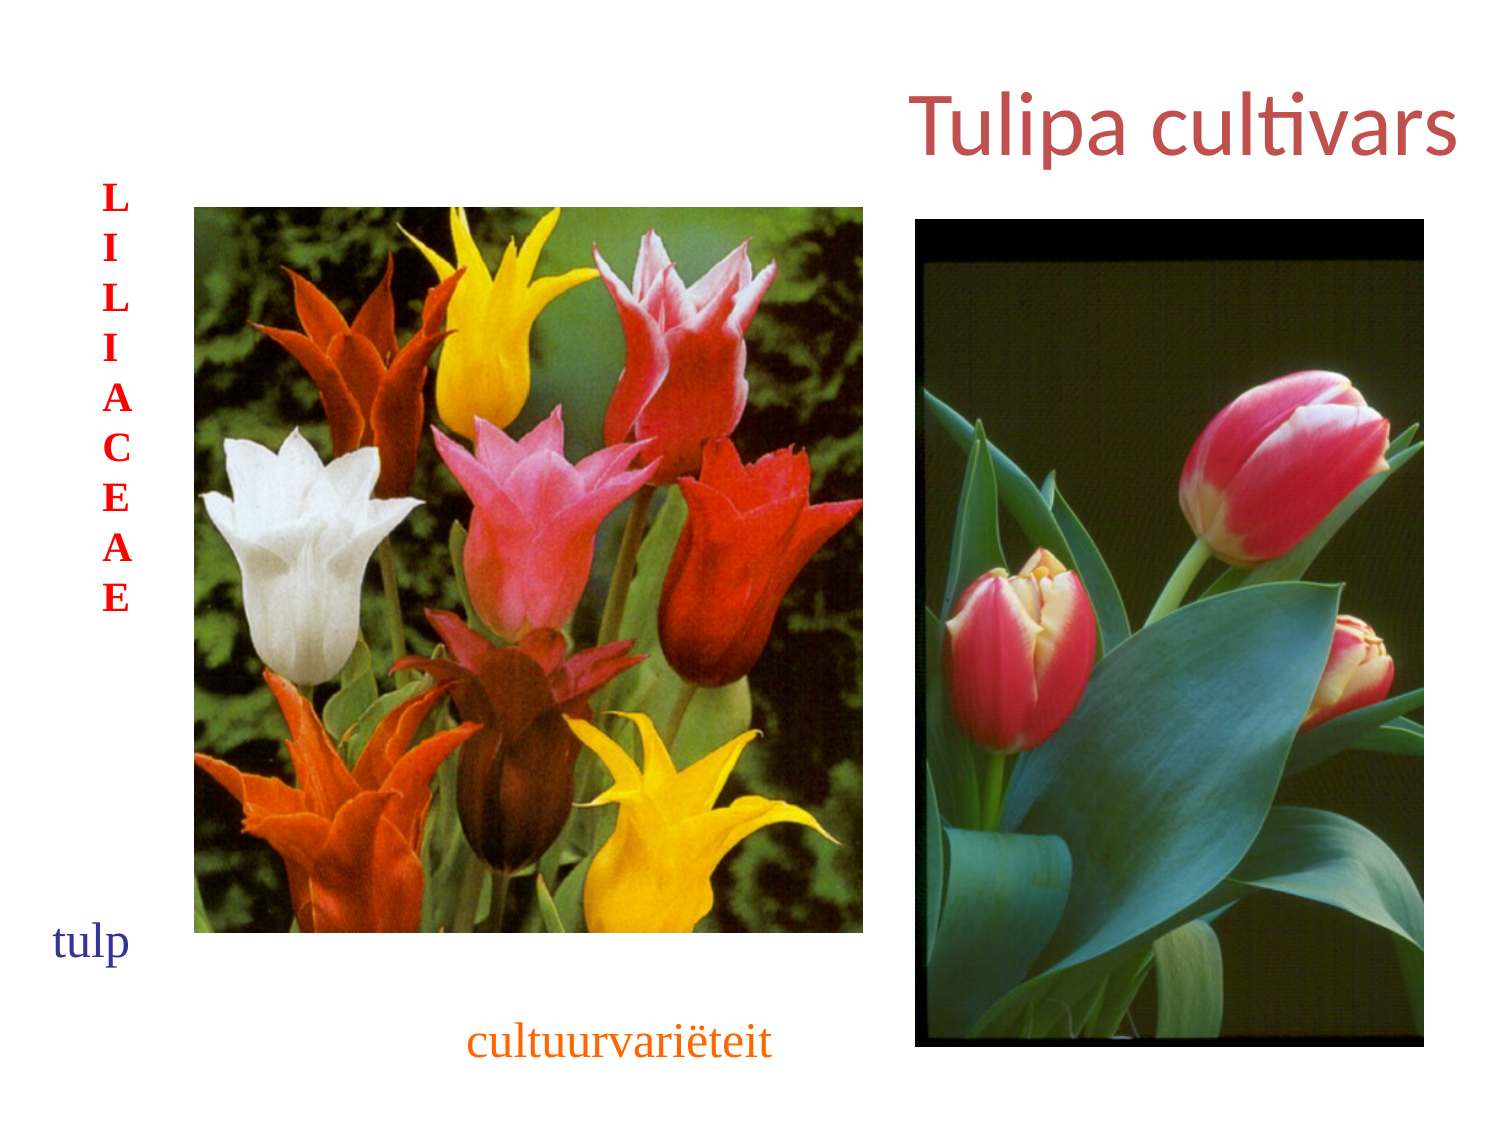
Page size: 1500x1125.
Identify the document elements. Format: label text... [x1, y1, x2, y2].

text_box LILIACEAE [87, 162, 150, 628]
text_box cultuurvariëteit [75, 999, 788, 1075]
picture [194, 207, 863, 934]
title Tulipa cultivars [200, 24, 1475, 213]
text_box tulp [37, 899, 910, 975]
picture [915, 219, 1424, 1048]
